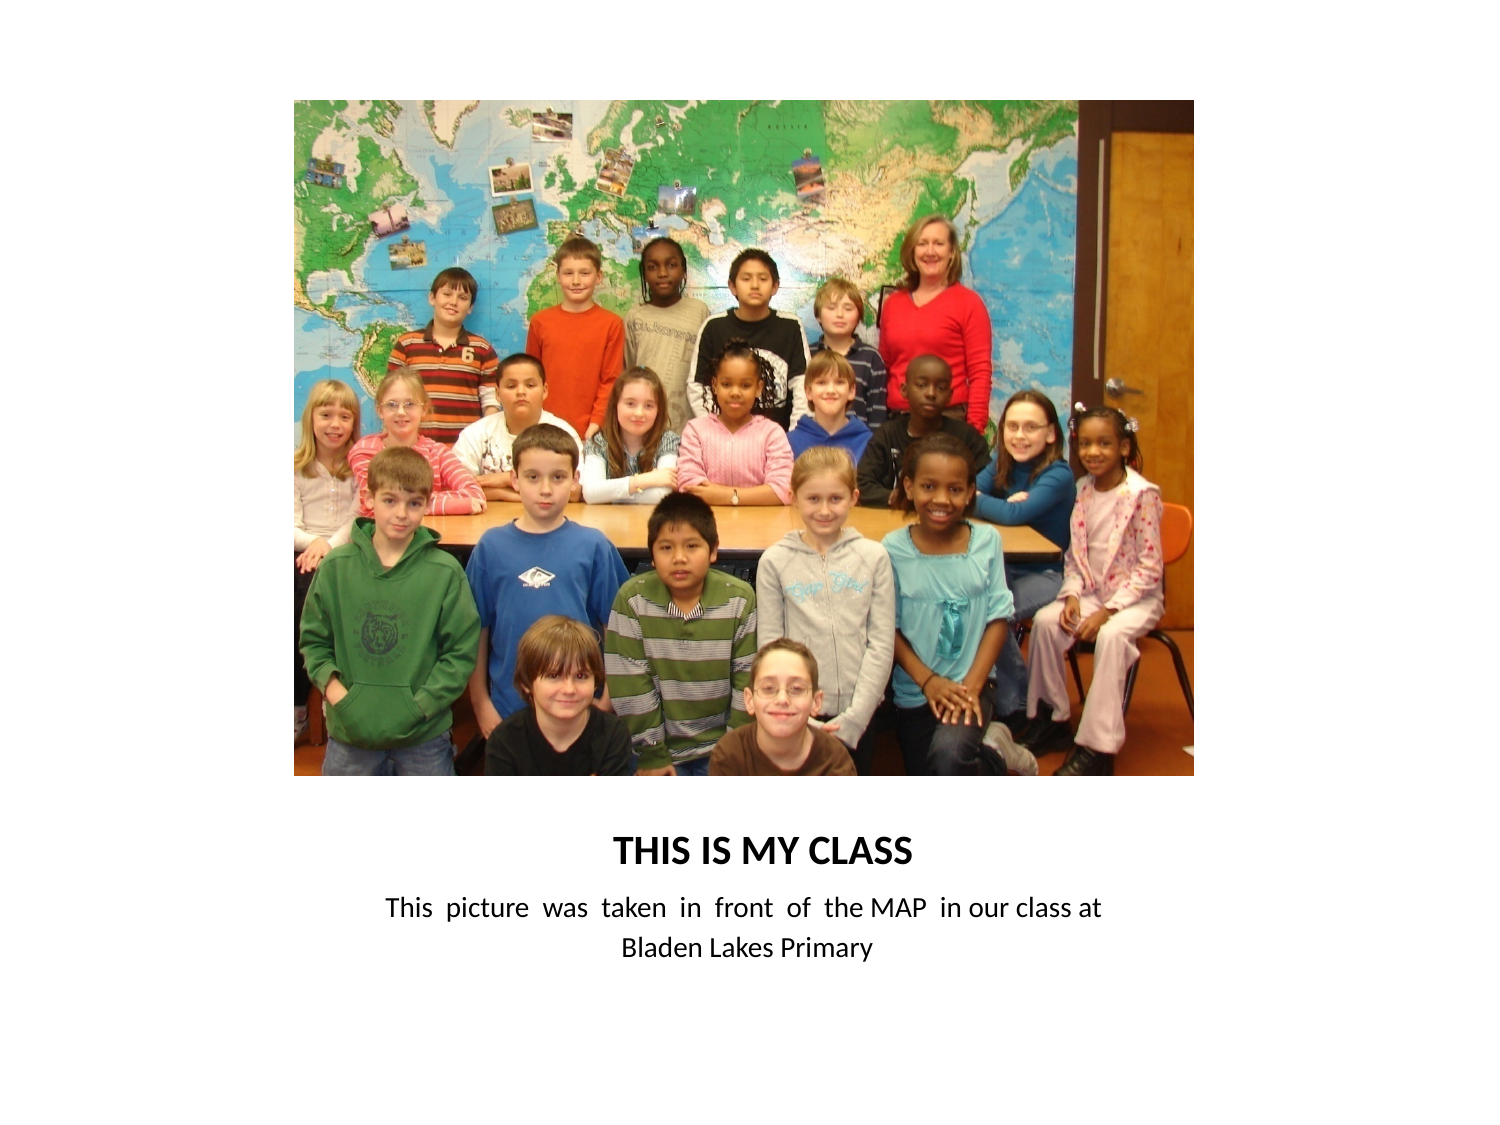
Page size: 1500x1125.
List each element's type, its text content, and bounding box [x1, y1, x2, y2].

picture [293, 100, 1195, 776]
list This picture was taken in front of the MAP in our class at Bladen Lakes Primary [294, 880, 1194, 1013]
title THIS IS MY CLASS [294, 787, 1194, 880]
